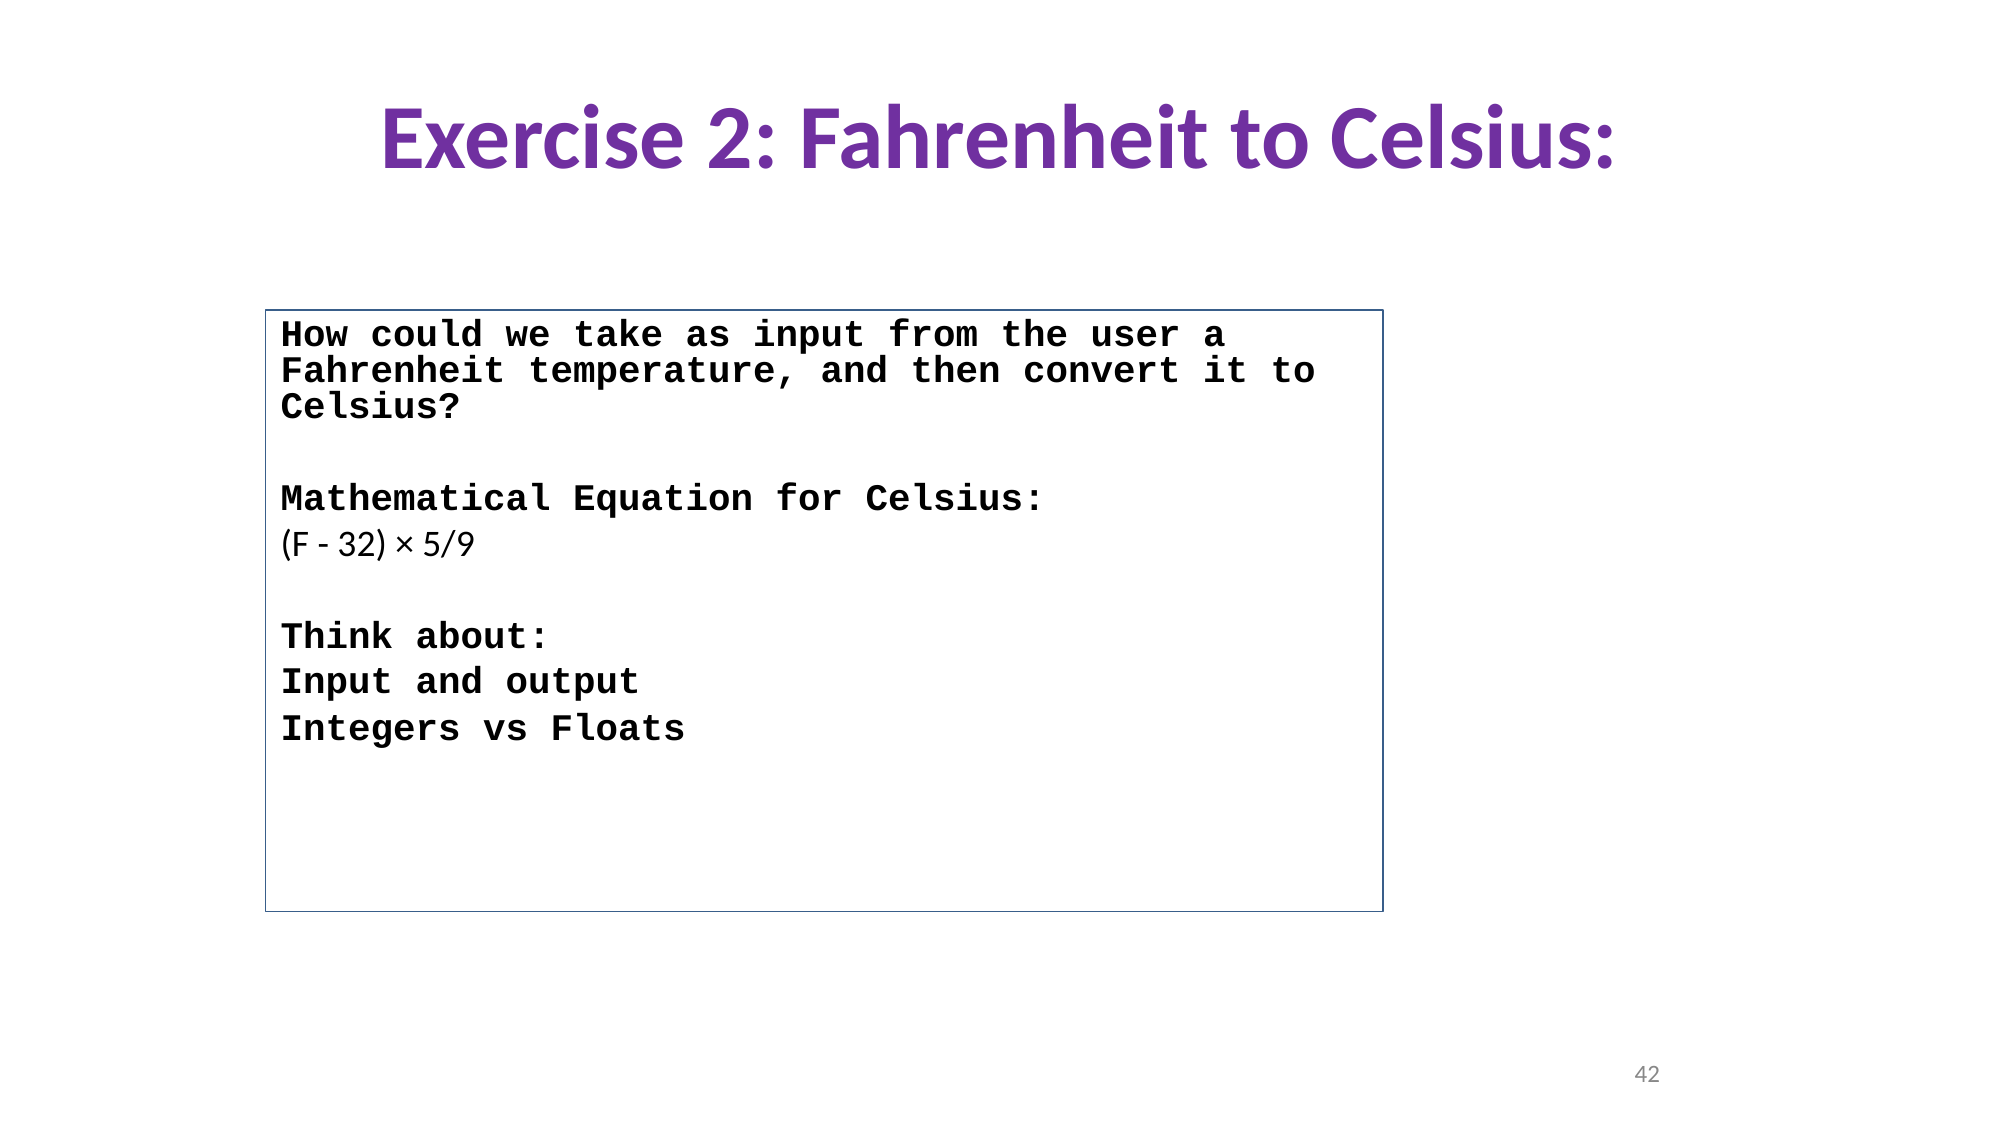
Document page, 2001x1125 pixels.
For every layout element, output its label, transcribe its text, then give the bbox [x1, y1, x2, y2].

slide_number 42 [1325, 1042, 1675, 1103]
list How could we take as input from the user a Fahrenheit temperature, and then convert it to Celsius? Mathematical Equation for Celsius: (F - 32) × 5/9 Think about: Input and output Integers vs Floats [265, 310, 1383, 912]
title Exercise 2: Fahrenheit to Celsius: [324, 45, 1675, 233]
